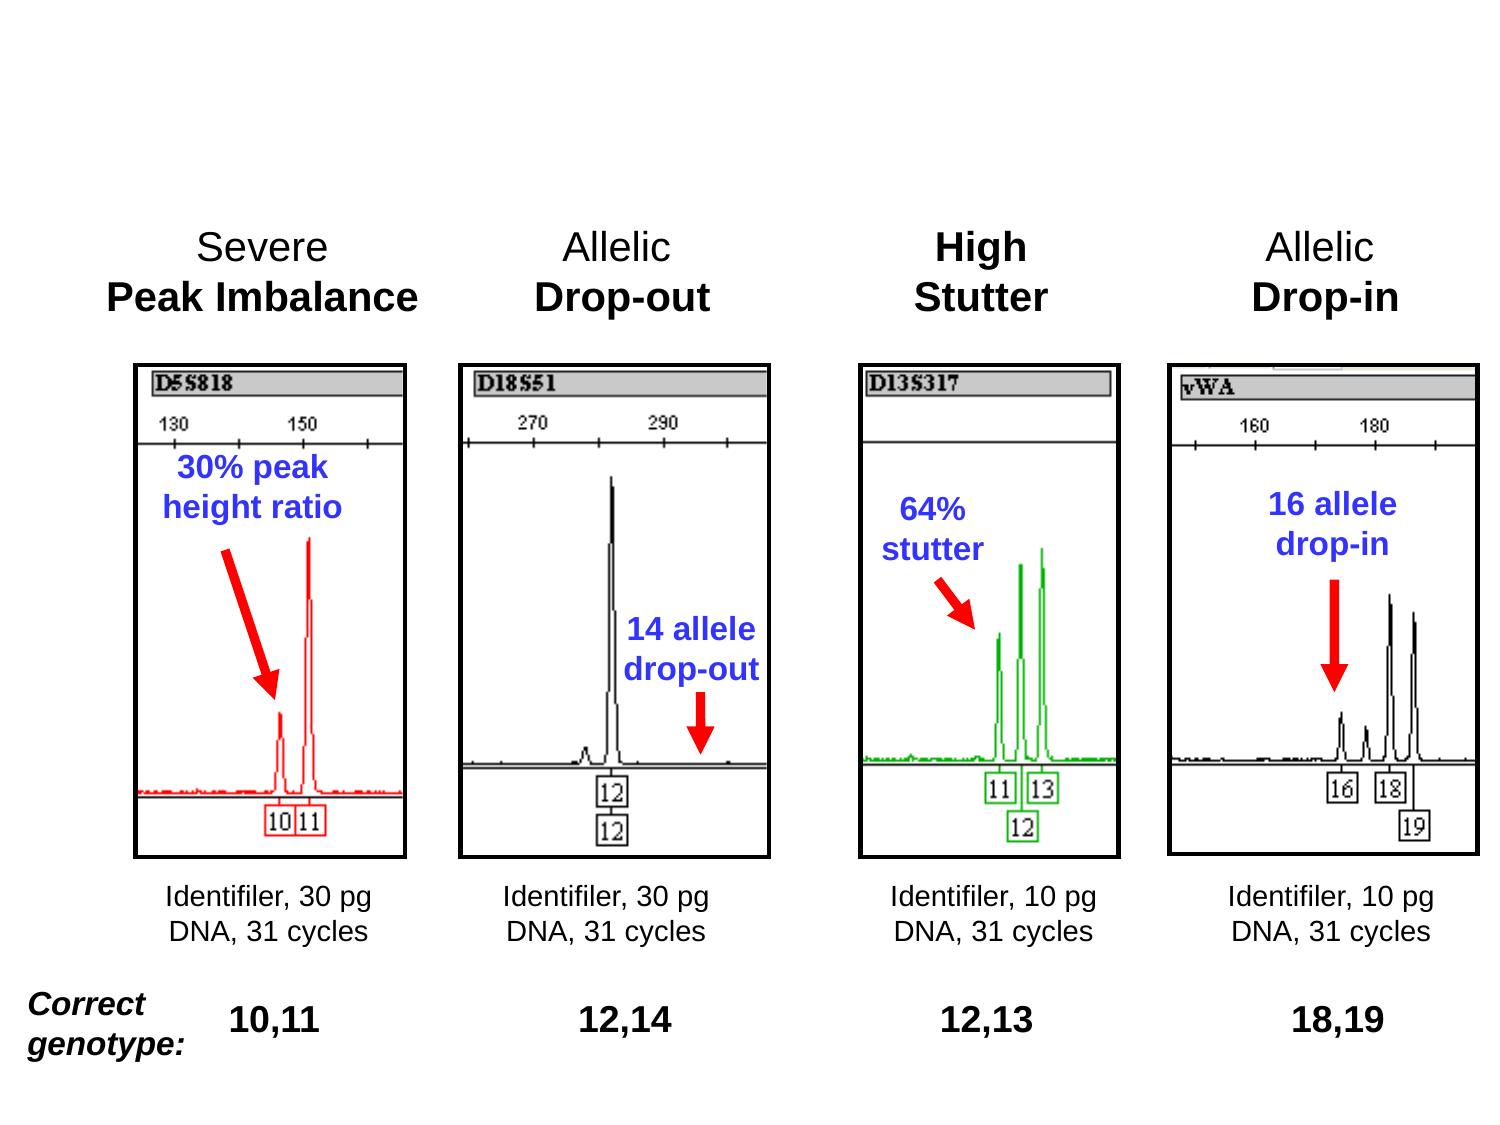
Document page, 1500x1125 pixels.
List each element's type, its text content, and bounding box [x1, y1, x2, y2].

picture [862, 366, 1117, 855]
text_box Severe Peak Imbalance [74, 212, 450, 328]
text_box 12,13 [925, 987, 1049, 1048]
text_box Identifiler, 10 pg DNA, 31 cycles [874, 869, 1113, 955]
text_box Identifiler, 30 pg DNA, 31 cycles [487, 869, 725, 955]
text_box 10,11 [213, 987, 336, 1048]
text_box 18,19 [1276, 987, 1400, 1048]
text_box Identifiler, 30 pg DNA, 31 cycles [149, 869, 388, 955]
picture [137, 366, 403, 855]
text_box High Stutter [849, 212, 1113, 328]
picture [462, 366, 767, 855]
text_box Allelic Drop-in [1236, 212, 1415, 328]
text_box Correct genotype: [12, 974, 213, 1070]
picture [1171, 366, 1476, 852]
text_box Identifiler, 10 pg DNA, 31 cycles [1212, 869, 1450, 955]
text_box Allelic Drop-out [519, 212, 726, 328]
text_box 12,14 [563, 987, 687, 1048]
